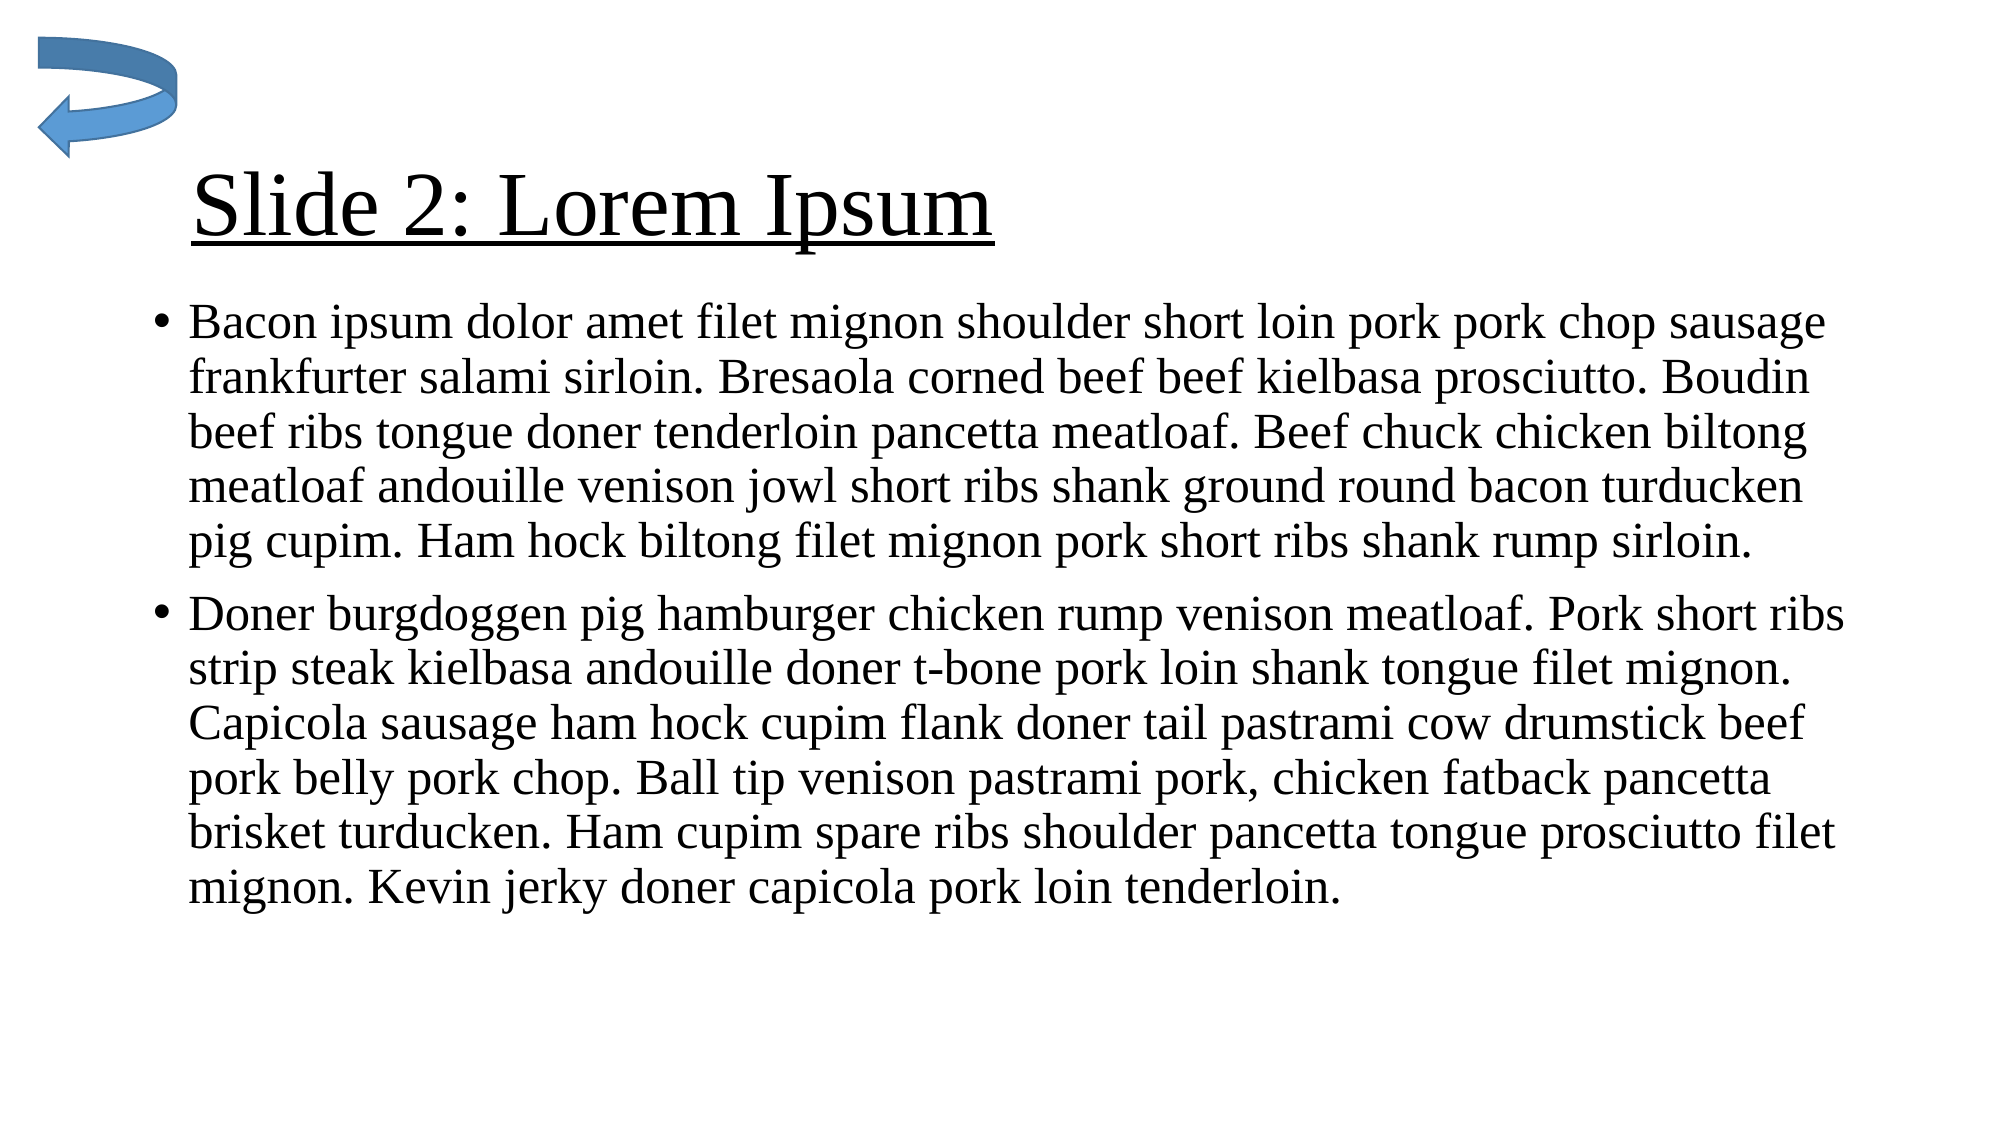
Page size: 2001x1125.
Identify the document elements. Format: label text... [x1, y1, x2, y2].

title Slide 2: Lorem Ipsum [176, 97, 1902, 315]
list Bacon ipsum dolor amet filet mignon shoulder short loin pork pork chop sausage frankfurter salami sirloin. Bresaola corned beef beef kielbasa prosciutto. Boudin beef ribs tongue doner tenderloin pancetta meatloaf. Beef chuck chicken biltong meatloaf andouille venison jowl short ribs shank ground round bacon turducken pig cupim. Ham hock biltong filet mignon pork short ribs shank rump sirloin. Doner burgdoggen pig hamburger chicken rump venison meatloaf. Pork short ribs strip steak kielbasa andouille doner t-bone pork loin shank tongue filet mignon. Capicola sausage ham hock cupim flank doner tail pastrami cow drumstick beef pork belly pork chop. Ball tip venison pastrami pork, chicken fatback pancetta brisket turducken. Ham cupim spare ribs shoulder pancetta tongue prosciutto filet mignon. Kevin jerky doner capicola pork loin tenderloin. [138, 287, 1864, 1002]
text_box [37, 36, 178, 159]
